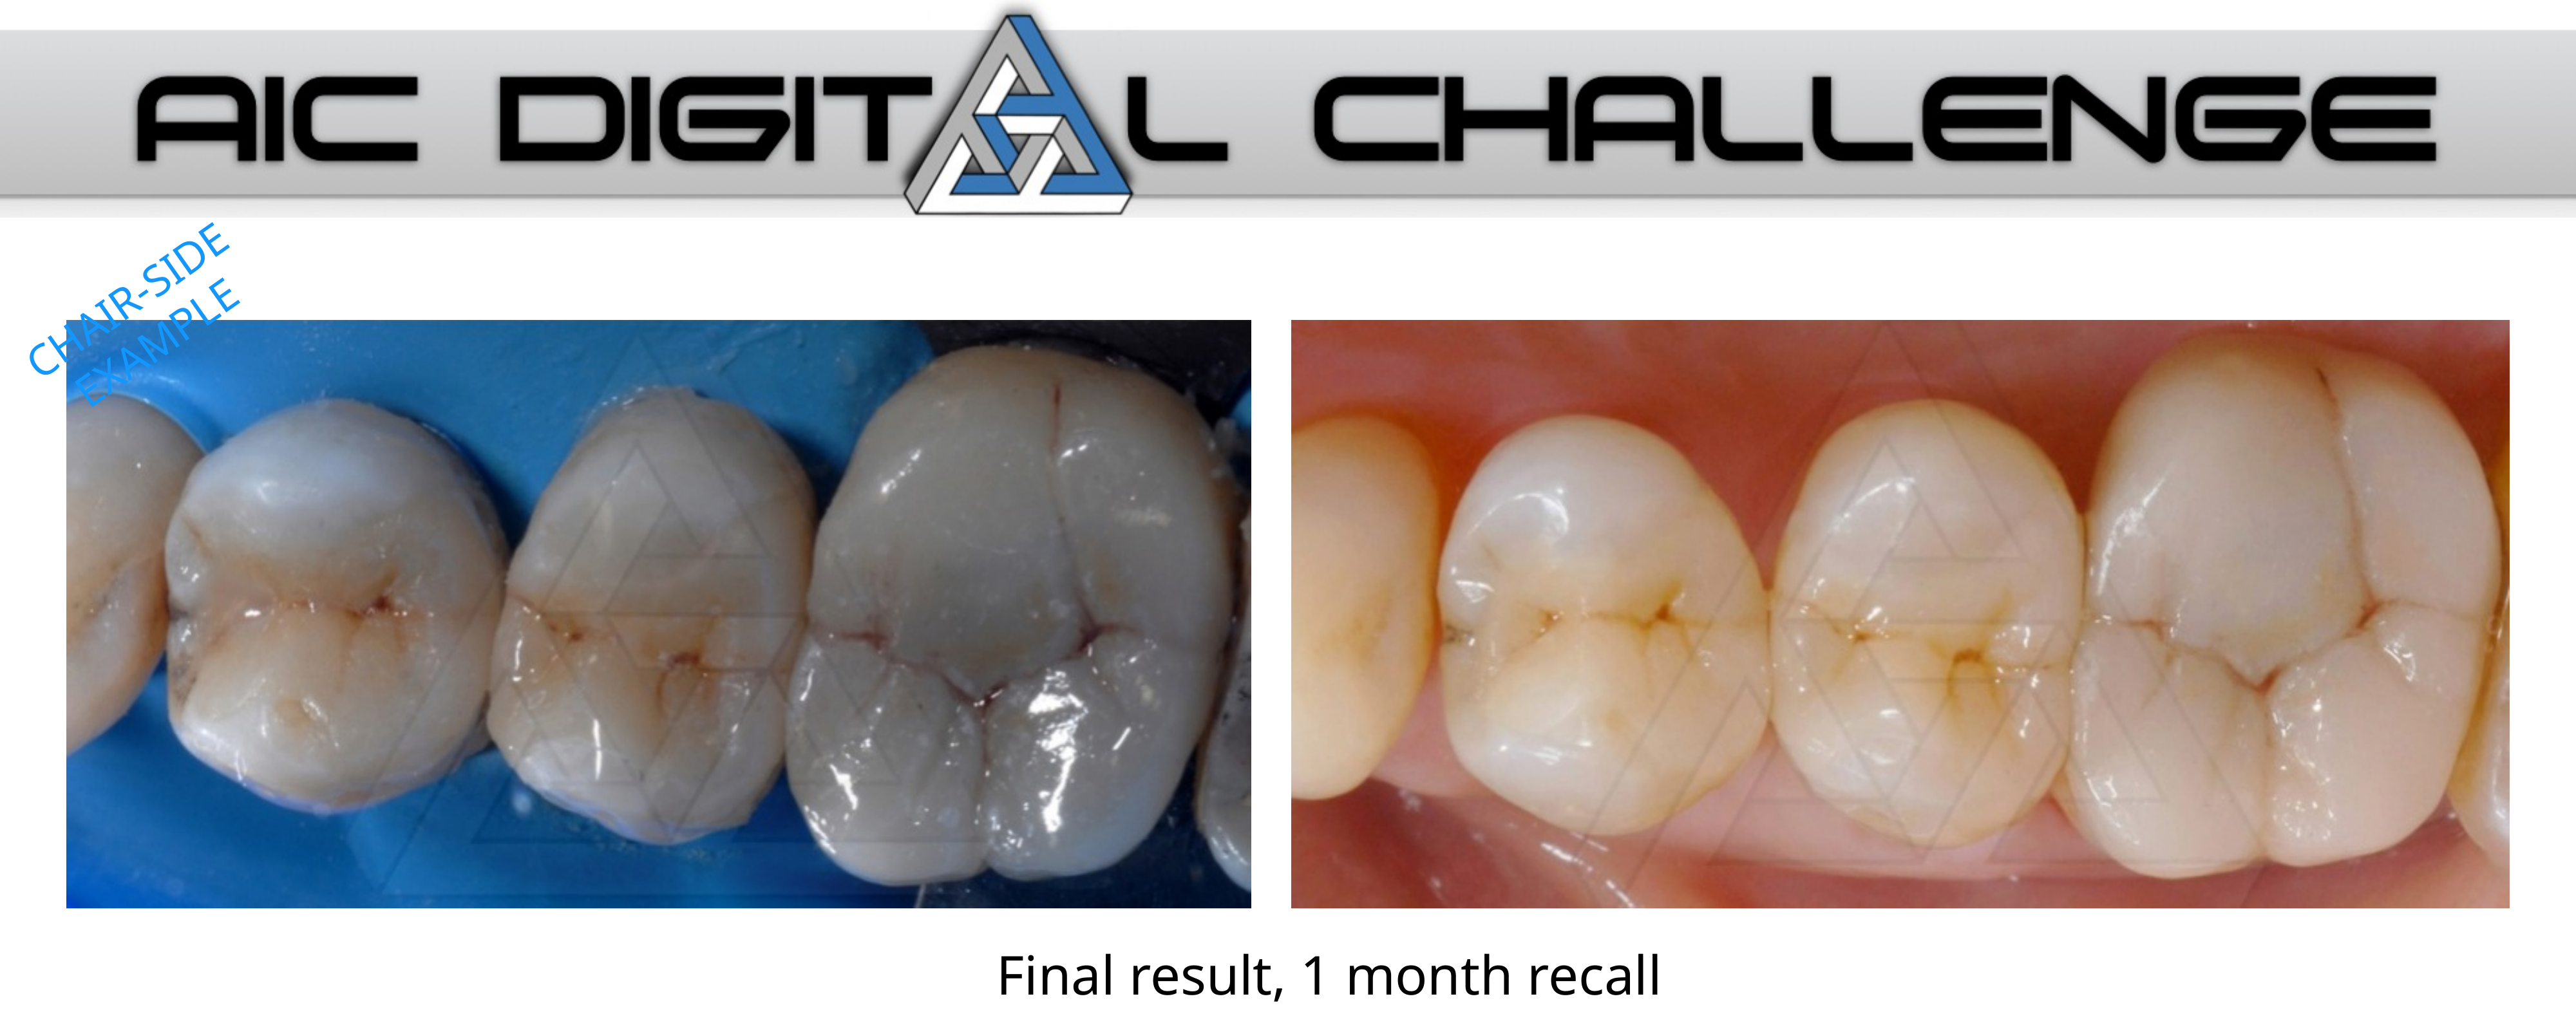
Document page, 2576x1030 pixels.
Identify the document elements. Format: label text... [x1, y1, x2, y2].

picture [1291, 320, 2510, 908]
picture [66, 320, 1252, 908]
text_box CHAIR-SIDE EXAMPLE [0, 218, 283, 444]
picture [0, 0, 2576, 218]
text_box Final result, 1 month recall [991, 936, 1669, 1011]
